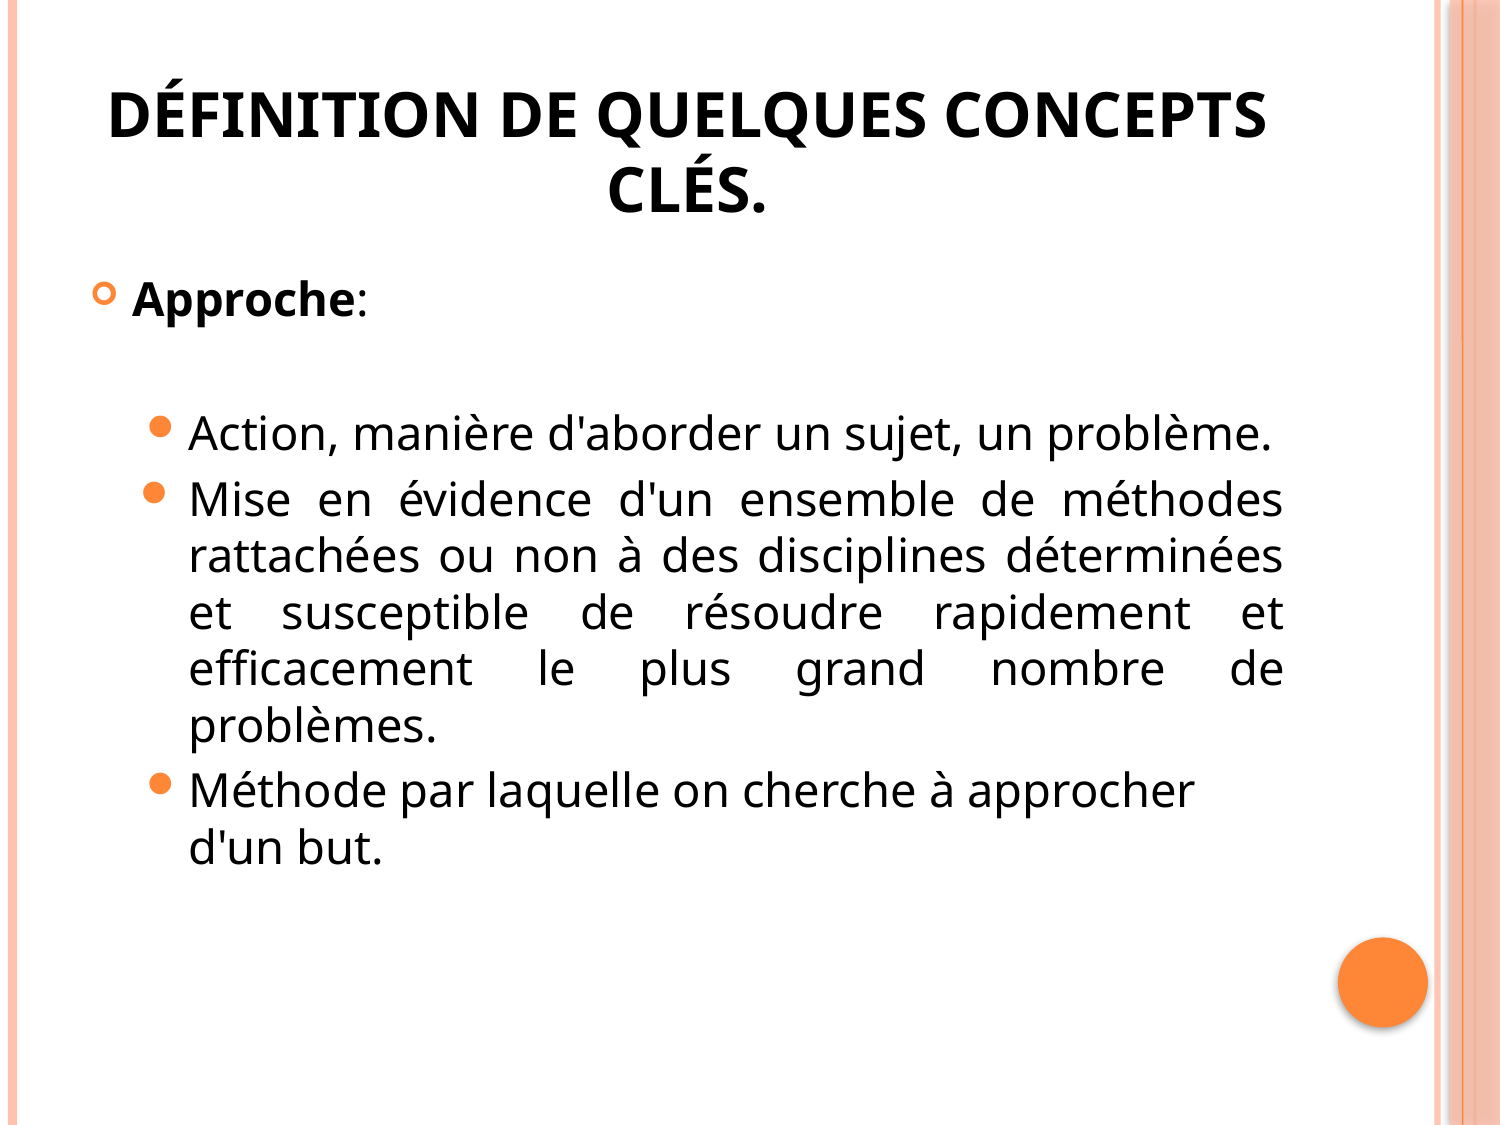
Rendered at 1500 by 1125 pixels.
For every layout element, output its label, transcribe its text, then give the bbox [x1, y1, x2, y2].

list Approche: Action, manière d'aborder un sujet, un problème. Mise en évidence d'un ensemble de méthodes rattachées ou non à des disciplines déterminées et susceptible de résoudre rapidement et efficacement le plus grand nombre de problèmes. Méthode par laquelle on cherche à approcher d'un but. [75, 262, 1300, 985]
title Définition de quelques concepts clés. [75, 45, 1300, 233]
